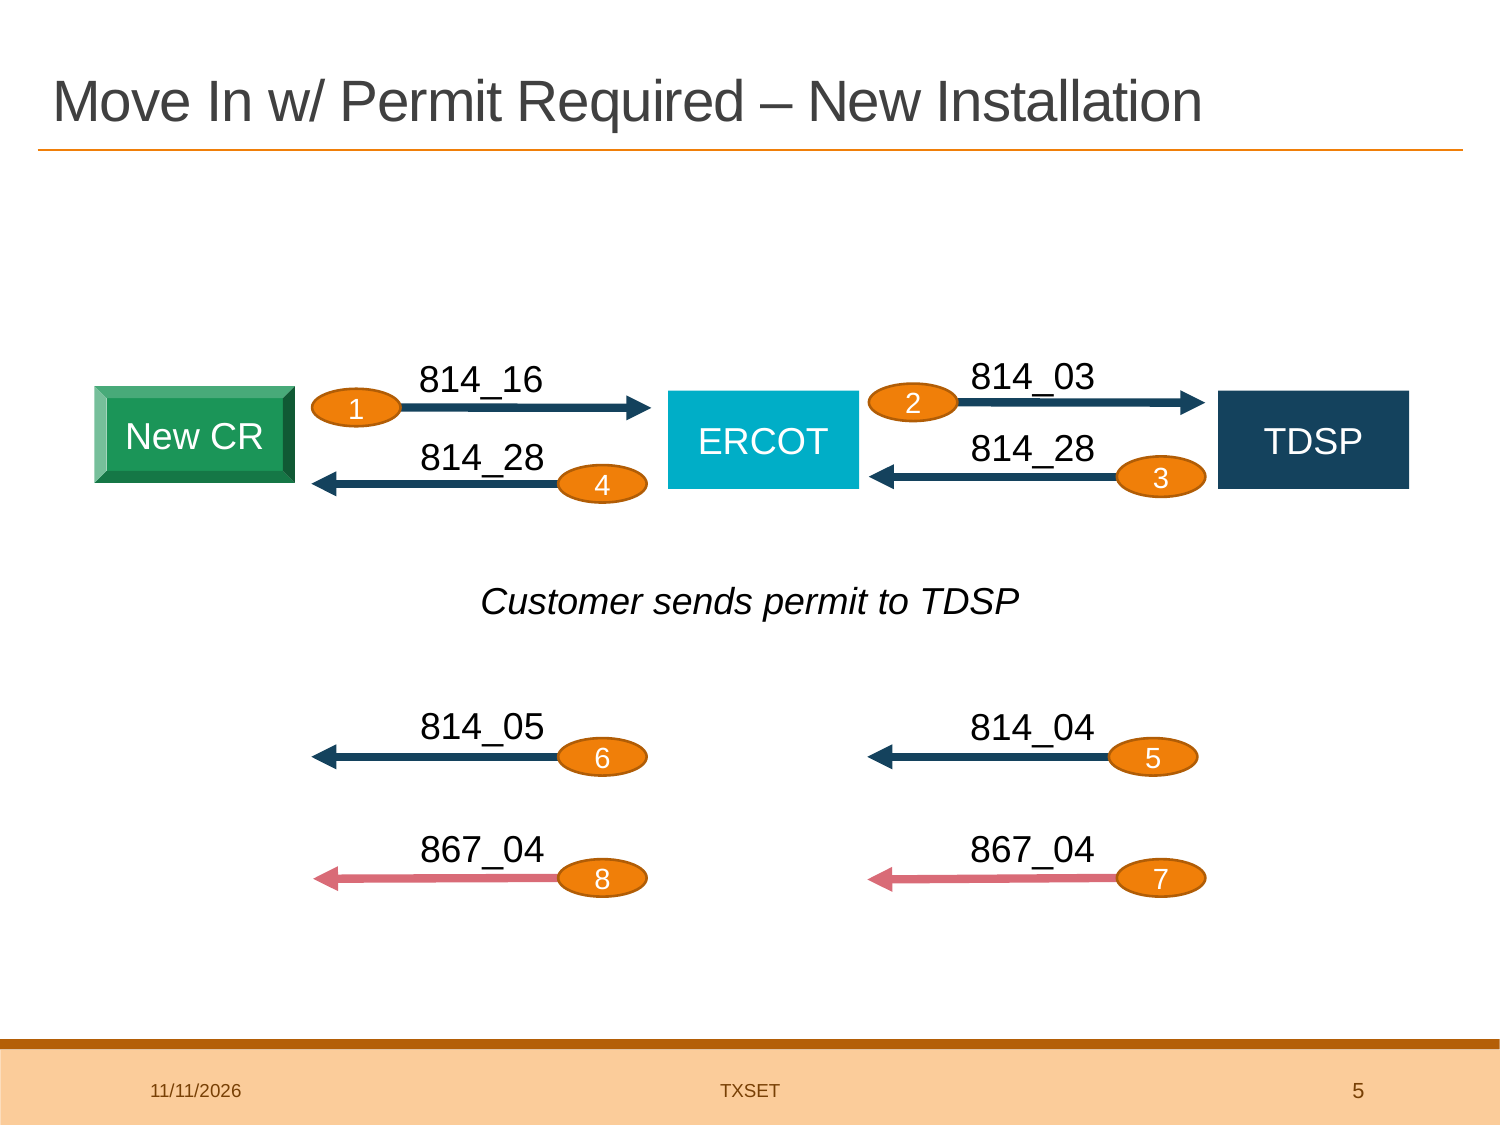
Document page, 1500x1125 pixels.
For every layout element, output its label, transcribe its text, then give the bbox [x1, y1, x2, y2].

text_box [866, 816, 1206, 898]
title Move In w/ Permit Required – New Installation [37, 37, 1275, 141]
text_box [310, 425, 648, 503]
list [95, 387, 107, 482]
text_box TDSP [1217, 389, 1410, 490]
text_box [310, 694, 648, 776]
footer TxSET [453, 1059, 1047, 1120]
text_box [866, 694, 1198, 776]
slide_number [135, 1059, 440, 1120]
text_box ERCOT [667, 389, 860, 490]
text_box Current CR [97, 387, 293, 398]
slide_number 5 [1218, 1059, 1380, 1120]
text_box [311, 346, 652, 424]
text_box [312, 817, 648, 898]
text_box Customer sends permit to TDSP [465, 569, 1035, 630]
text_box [868, 415, 1206, 498]
text_box New CR [94, 386, 295, 483]
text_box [868, 344, 1206, 414]
